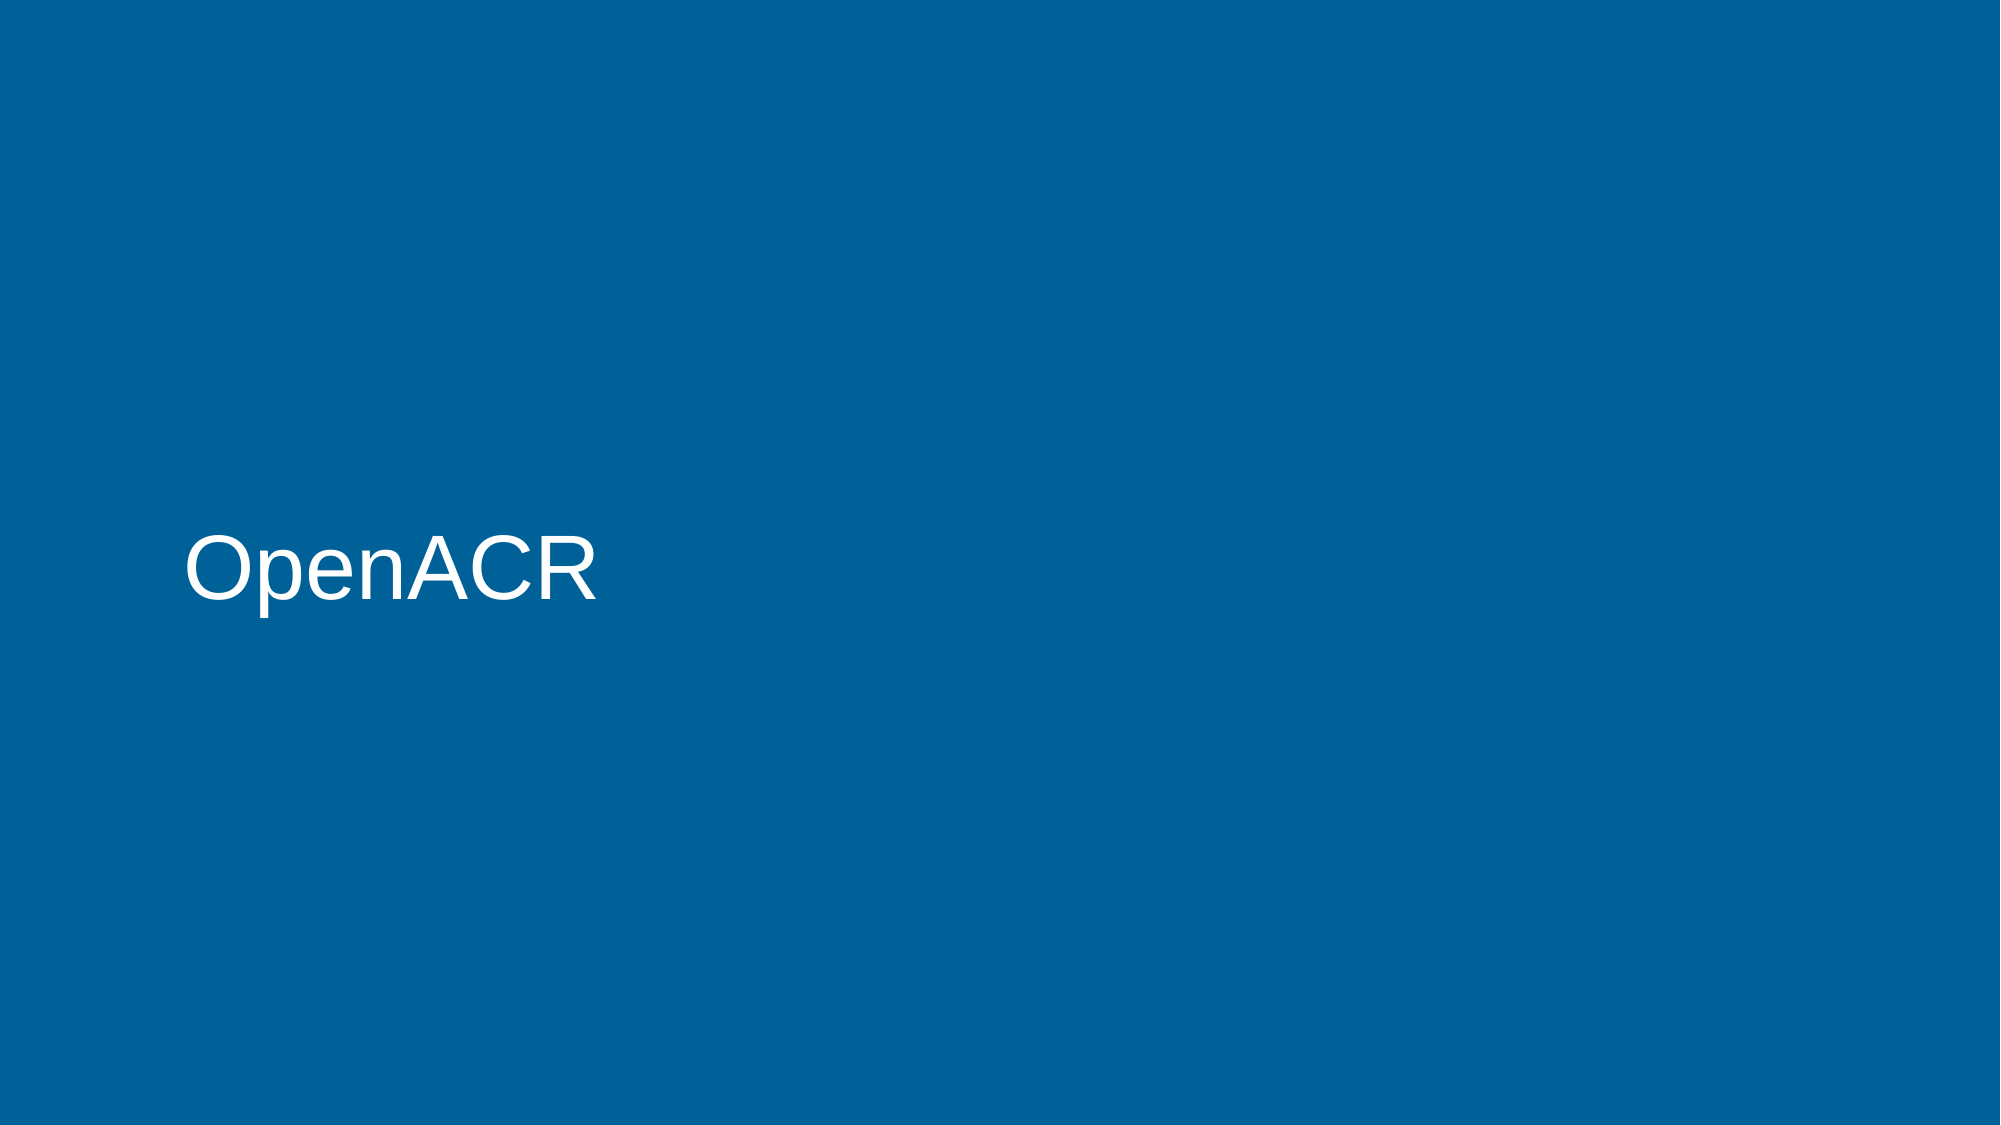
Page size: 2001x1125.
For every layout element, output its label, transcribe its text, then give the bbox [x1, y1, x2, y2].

title OpenACR [168, 431, 1562, 694]
